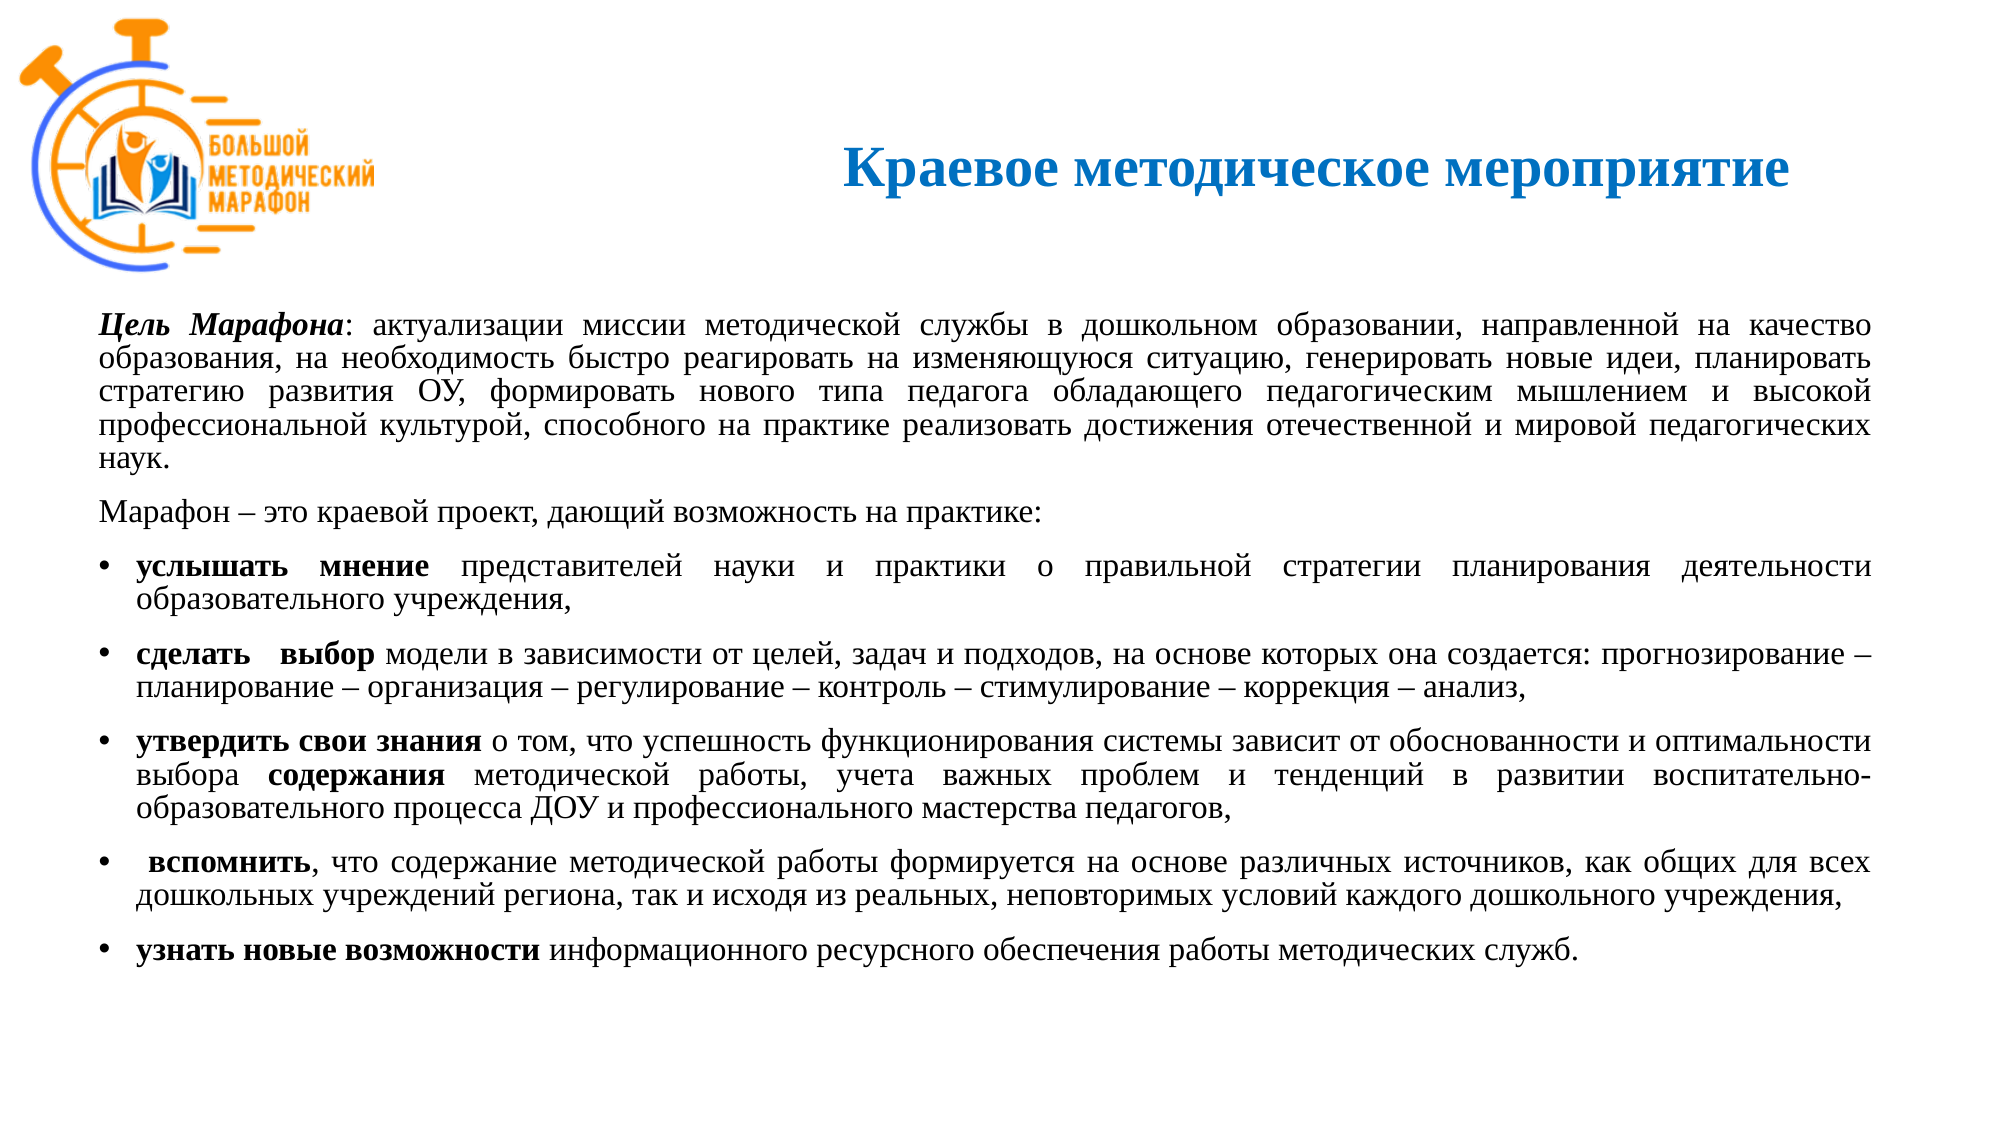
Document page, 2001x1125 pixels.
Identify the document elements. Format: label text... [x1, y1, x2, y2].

list Цель Марафона: актуализации миссии методической службы в дошкольном образовании, направленной на качество образования, на необходимость быстро реагировать на изменяющуюся ситуацию, генерировать новые идеи, планировать стратегию развития ОУ, формировать нового типа педагога обладающего педагогическим мышлением и высокой профессиональной культурой, способного на практике реализовать достижения отечественной и мировой педагогических наук. Марафон – это краевой проект, дающий возможность на практике: услышать мнение представителей науки и практики о правильной стратегии планирования деятельности образовательного учреждения, сделать выбор модели в зависимости от целей, задач и подходов, на основе которых она создается: прогнозирование – планирование – организация – регулирование – контроль – стимулирование – коррекция – анализ, утвердить свои знания о том, что успешность функционирования системы зависит от обоснованности и оптимальности выбора содержания методической работы, учета важных проблем и тенденций в развитии воспитательно-образовательного процесса ДОУ и профессионального мастерства педагогов, вспомнить, что содержание методической работы формируется на основе различных источников, как общих для всех дошкольных учреждений региона, так и исходя из реальных, неповторимых условий каждого дошкольного учреждения, узнать новые возможности информационного ресурсного обеспечения работы методических служб. [83, 301, 1890, 1101]
picture [6, 0, 374, 353]
title Краевое методическое мероприятие [374, 59, 1863, 278]
